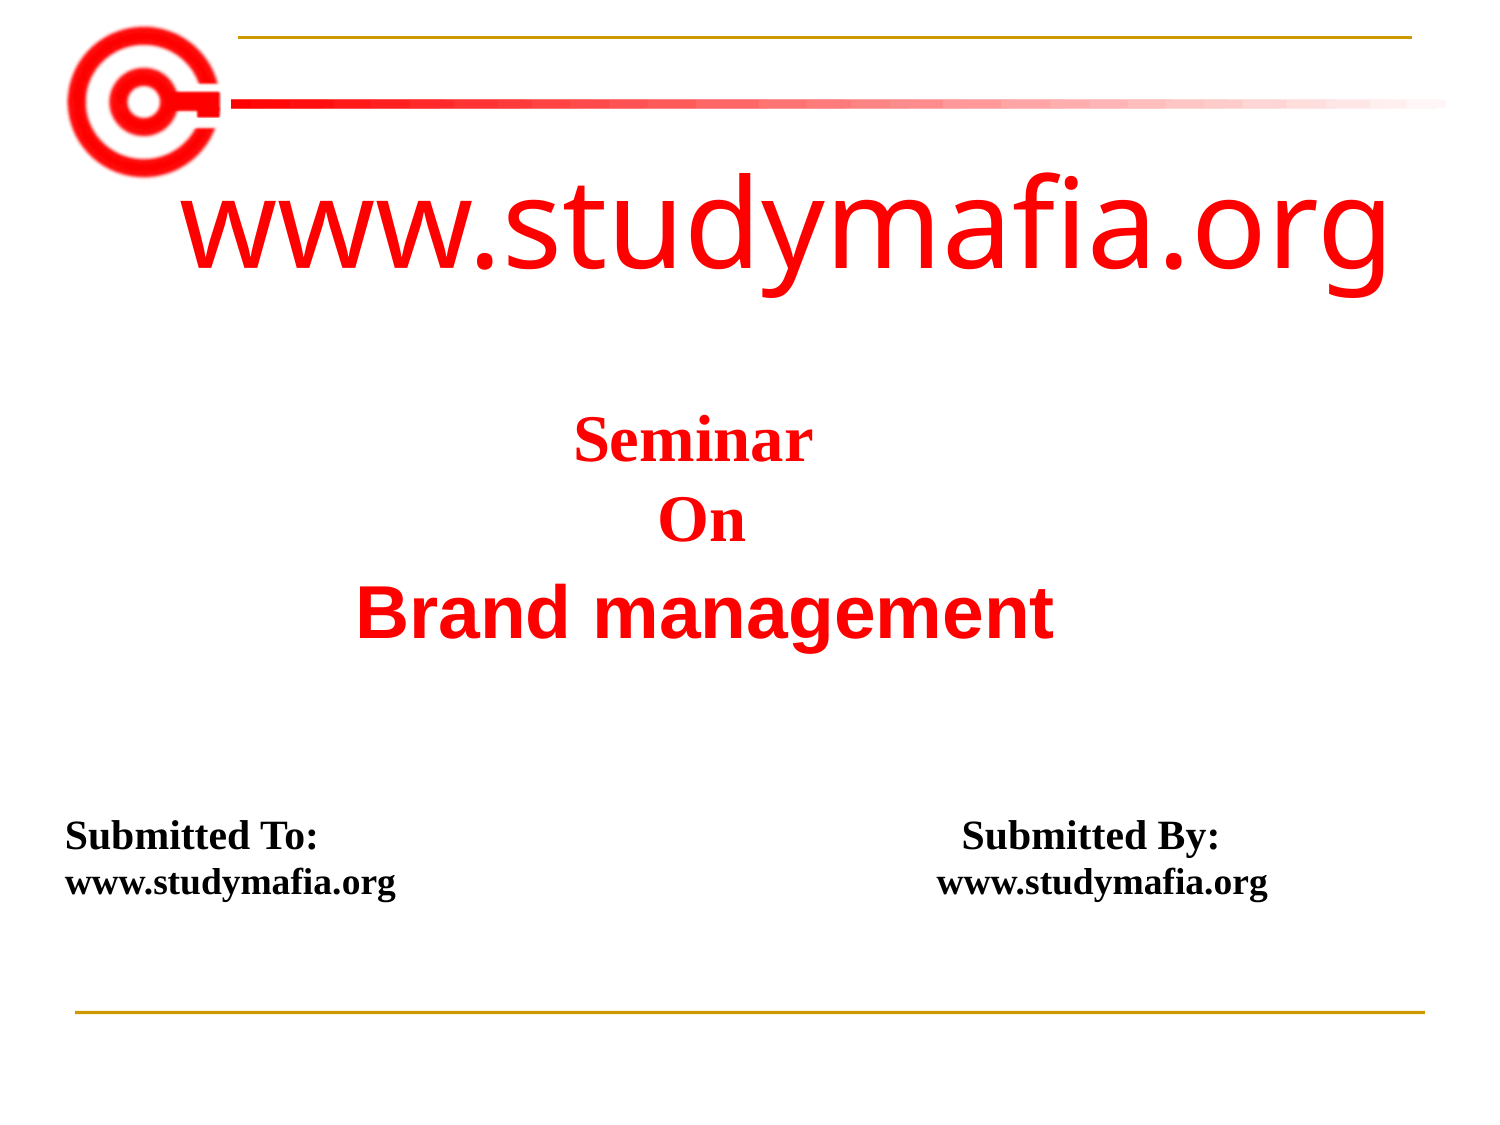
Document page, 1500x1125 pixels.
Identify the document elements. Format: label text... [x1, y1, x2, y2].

text_box Seminar On Brand management [287, 387, 1100, 753]
text_box www.studymafia.org [74, 125, 1500, 313]
picture [49, 9, 1476, 198]
text_box Submitted To: Submitted By: www.studymafia.org www.studymafia.org [49, 800, 1463, 910]
